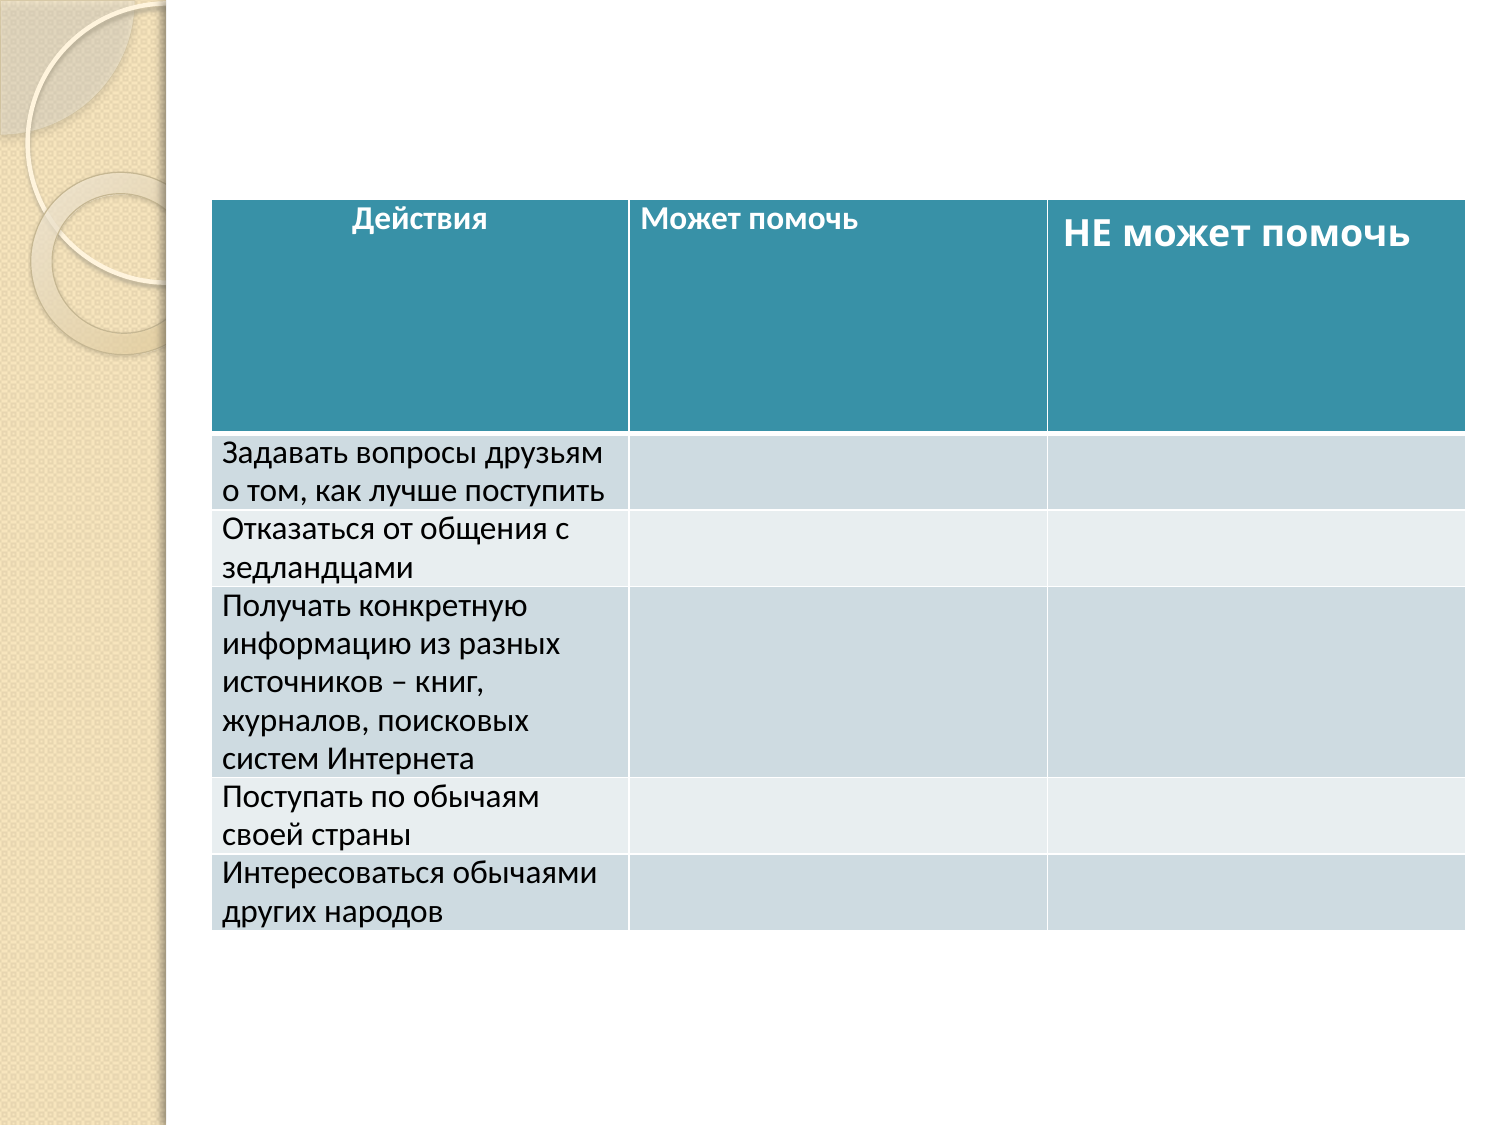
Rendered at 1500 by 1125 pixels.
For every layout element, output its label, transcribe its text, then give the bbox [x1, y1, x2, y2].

table_header НЕ может помочь [1048, 200, 1465, 431]
table_header Может помочь [630, 200, 1047, 431]
table_cell Отказаться от общения с зедландцами [212, 511, 628, 586]
table_cell [630, 511, 1047, 586]
table_cell Задавать вопросы друзьям о том, как лучше поступить [212, 436, 628, 509]
table_cell [630, 855, 1047, 930]
table_header Действия [212, 200, 628, 431]
table_cell [630, 587, 1047, 777]
table_cell [630, 778, 1047, 853]
table_cell [1048, 587, 1465, 777]
table_cell [1048, 778, 1465, 853]
table_cell [1048, 855, 1465, 930]
table_cell Получать конкретную информацию из разных источников – книг, журналов, поисковых систем Интернета [212, 587, 628, 777]
table_cell [1048, 511, 1465, 586]
table_cell Интересоваться обычаями других народов [212, 855, 628, 930]
table_cell [630, 436, 1047, 509]
table_cell [1048, 436, 1465, 509]
table_cell Поступать по обычаям своей страны [212, 778, 628, 853]
